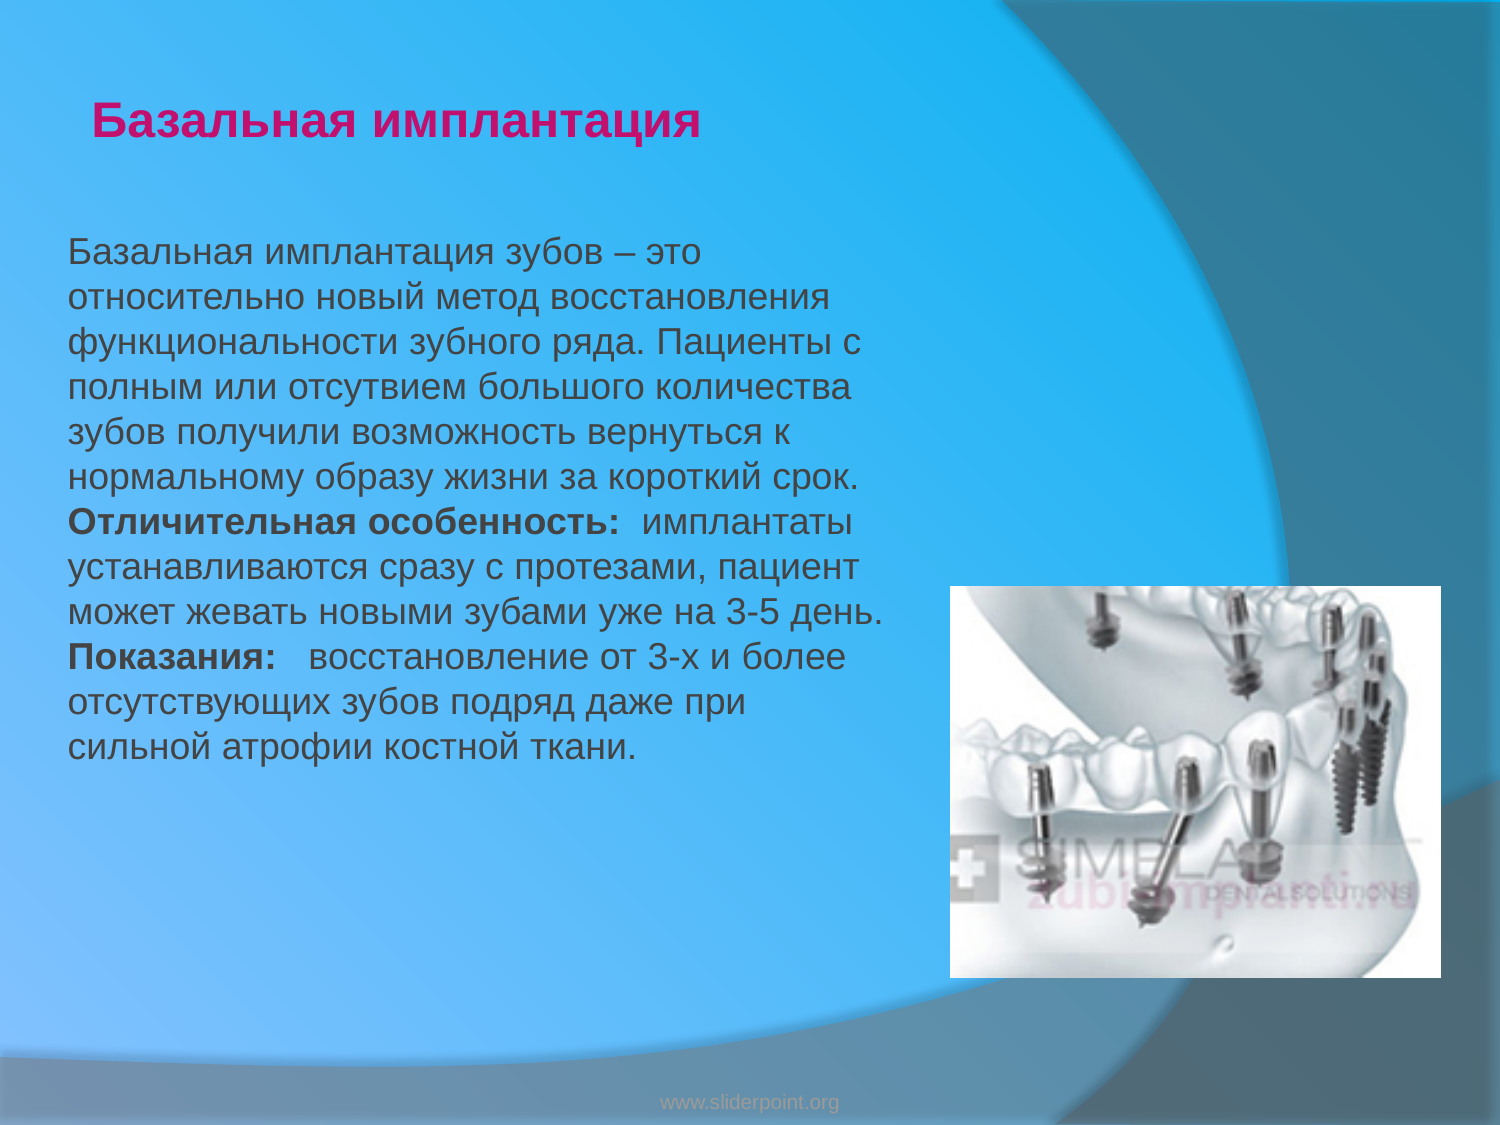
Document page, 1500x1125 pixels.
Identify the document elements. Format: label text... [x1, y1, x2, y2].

text_box Базальная имплантация зубов – это относительно новый метод восстановления функциональности зубного ряда. Пациенты с полным или отсутвием большого количества зубов получили возможность вернуться к нормальному образу жизни за короткий срок. Отличительная особенность: имплантаты устанавливаются сразу с протезами, пациент может жевать новыми зубами уже на 3-5 день. Показания: восстановление от 3-х и более отсутствующих зубов подряд даже при сильной атрофии костной ткани. [53, 219, 916, 820]
text_box Базальная имплантация [76, 80, 892, 156]
picture [950, 585, 1441, 979]
footer www.sliderpoint.org [512, 1053, 988, 1114]
